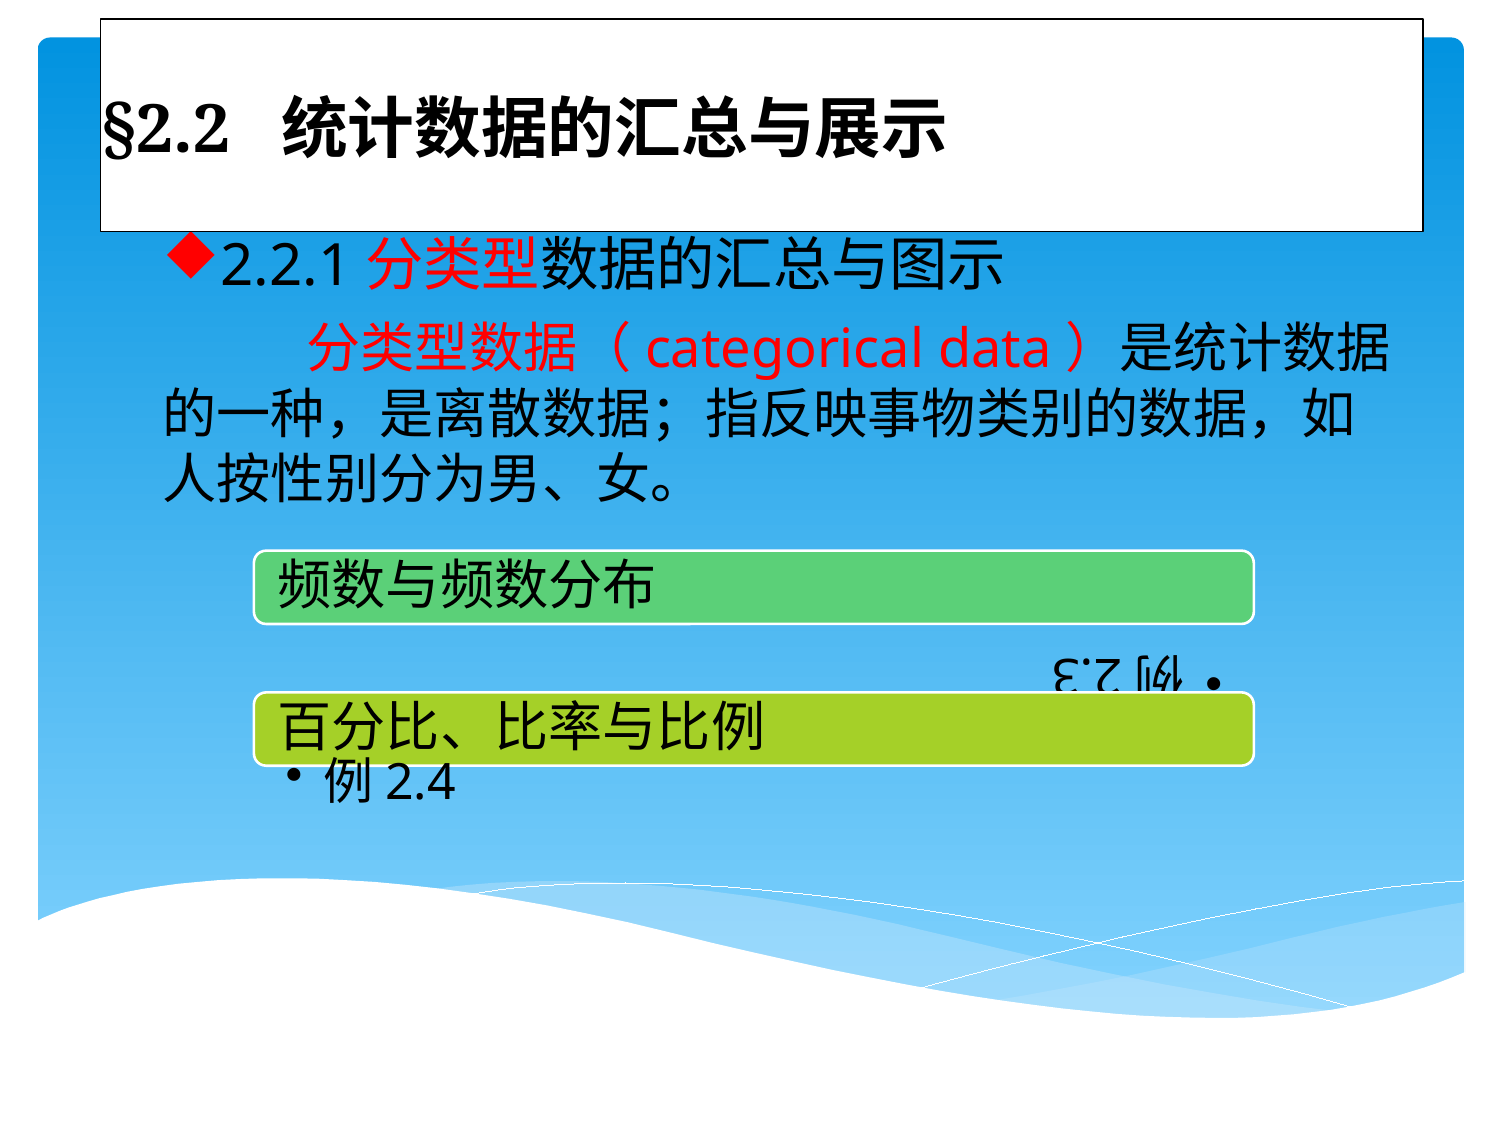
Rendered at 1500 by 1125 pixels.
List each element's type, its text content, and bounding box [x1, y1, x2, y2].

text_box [253, 550, 1255, 885]
title §2.2 统计数据的汇总与展示 [100, 19, 1424, 232]
subtitle 2.2.1分类型数据的汇总与图示 分类型数据（categorical data）是统计数据的一种，是离散数据；指反映事物类别的数据，如人按性别分为男、女。 [147, 232, 1412, 953]
